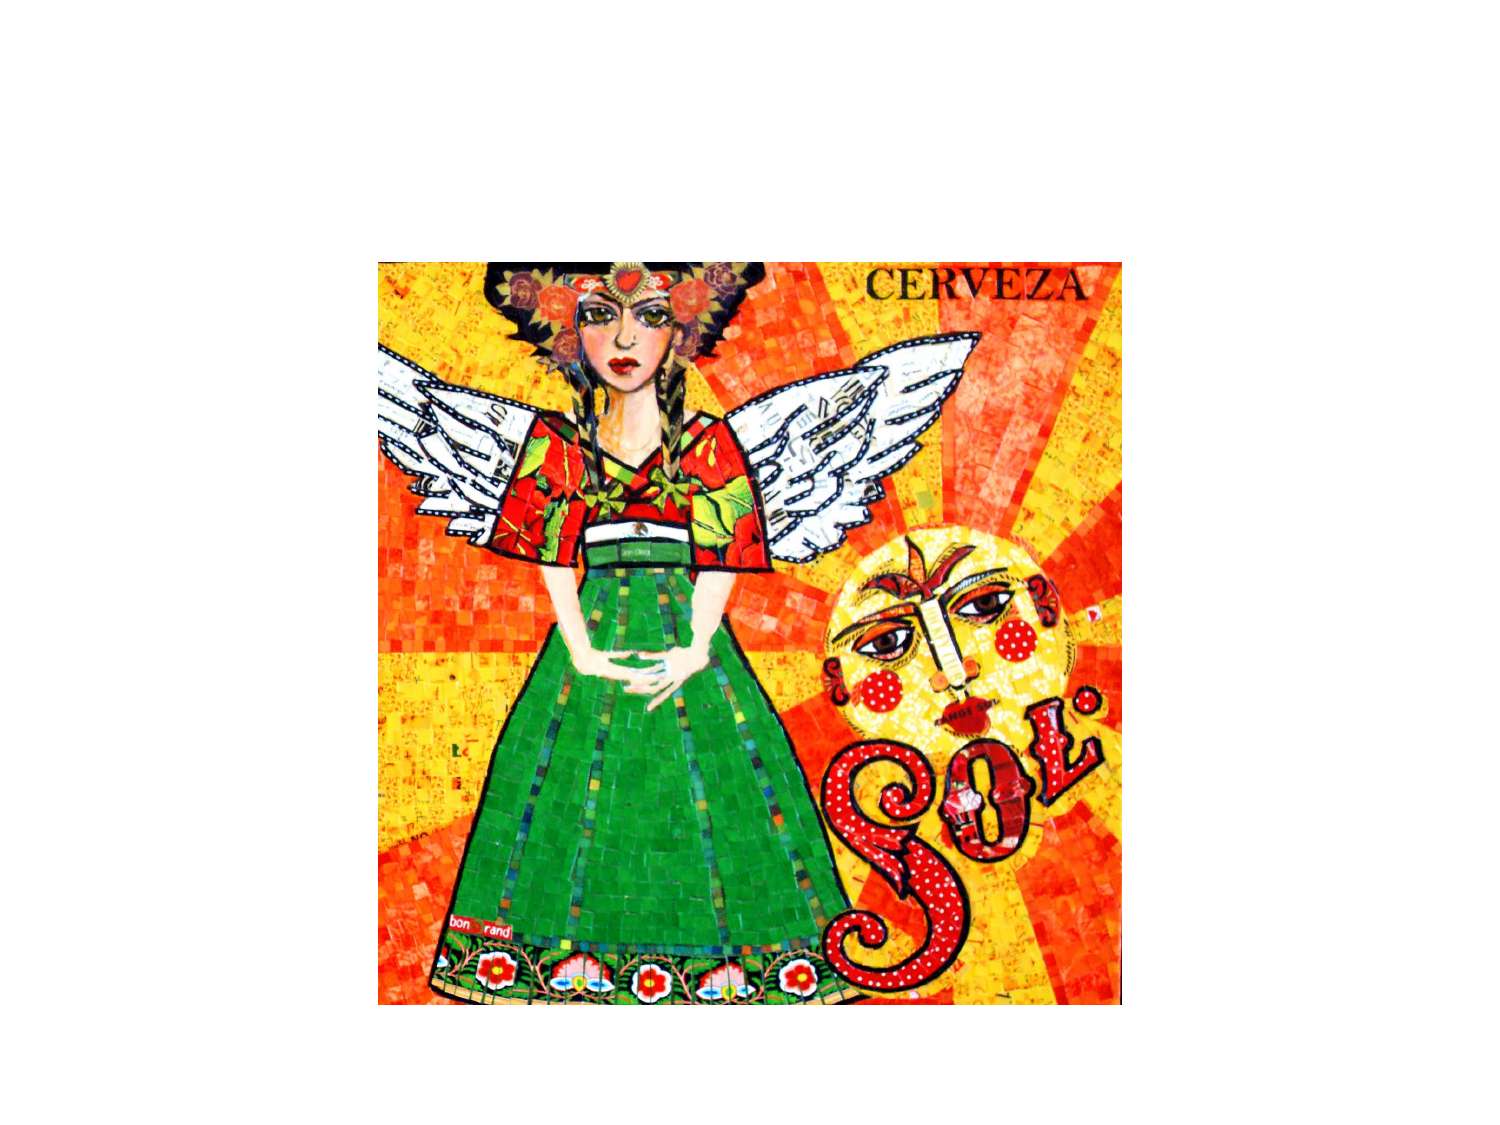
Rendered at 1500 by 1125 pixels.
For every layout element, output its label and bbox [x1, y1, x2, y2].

list [74, 262, 1426, 1006]
